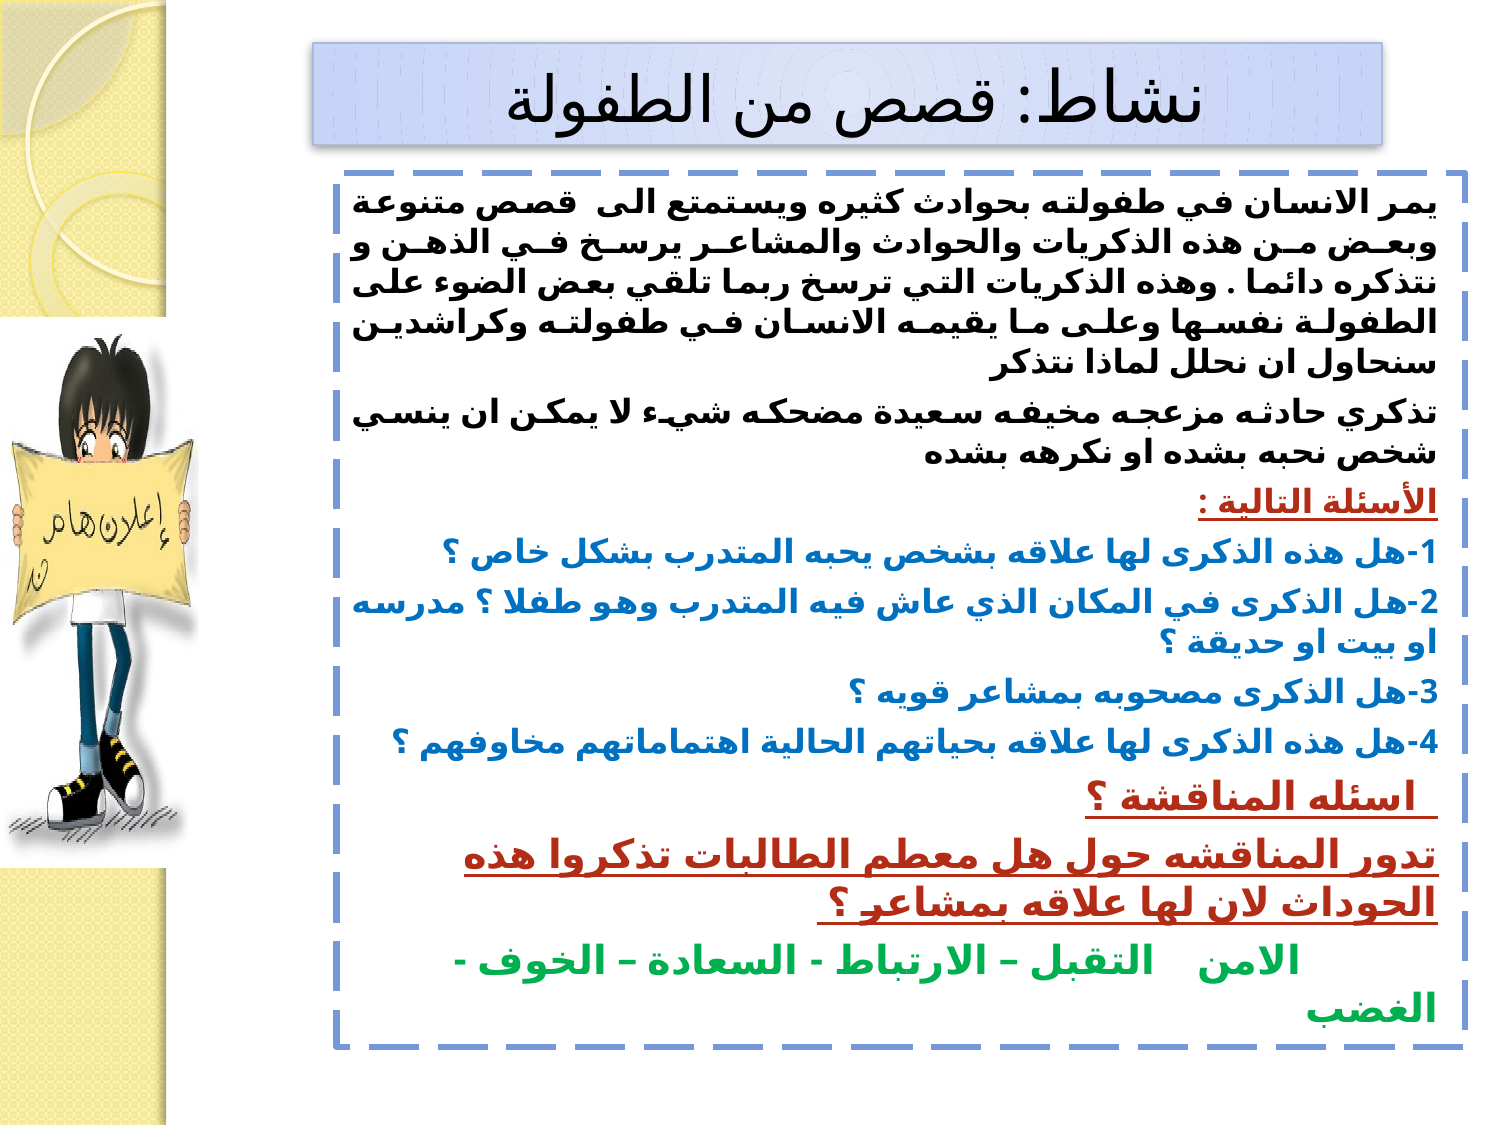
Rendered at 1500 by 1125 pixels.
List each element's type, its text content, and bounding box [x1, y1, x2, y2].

list يمر الانسان في طفولته بحوادث كثيره ويستمتع الى قصص متنوعة وبعض من هذه الذكريات والحوادث والمشاعر يرسخ في الذهن و نتذكره دائما . وهذه الذكريات التي ترسخ ربما تلقي بعض الضوء على الطفولة نفسها وعلى ما يقيمه الانسان في طفولته وكراشدين سنحاول ان نحلل لماذا نتذكر تذكري حادثه مزعجه مخيفه سعيدة مضحكه شيء لا يمكن ان ينسي شخص نحبه بشده او نكرهه بشده الأسئلة التالية : 1-هل هذه الذكرى لها علاقه بشخص يحبه المتدرب بشكل خاص ؟ 2-هل الذكرى في المكان الذي عاش فيه المتدرب وهو طفلا ؟ مدرسه او بيت او حديقة ؟ 3-هل الذكرى مصحوبه بمشاعر قويه ؟ 4-هل هذه الذكرى لها علاقه بحياتهم الحالية اهتماماتهم مخاوفهم ؟ اسئله المناقشة ؟ تدور المناقشه حول هل معطم الطالبات تذكروا هذه الحوداث لان لها علاقه بمشاعر ؟ الامن التقبل – الارتباط - السعادة – الخوف - الغضب [334, 171, 1467, 1049]
picture [0, 317, 199, 869]
title نشاط: قصص من الطفولة [312, 42, 1383, 146]
